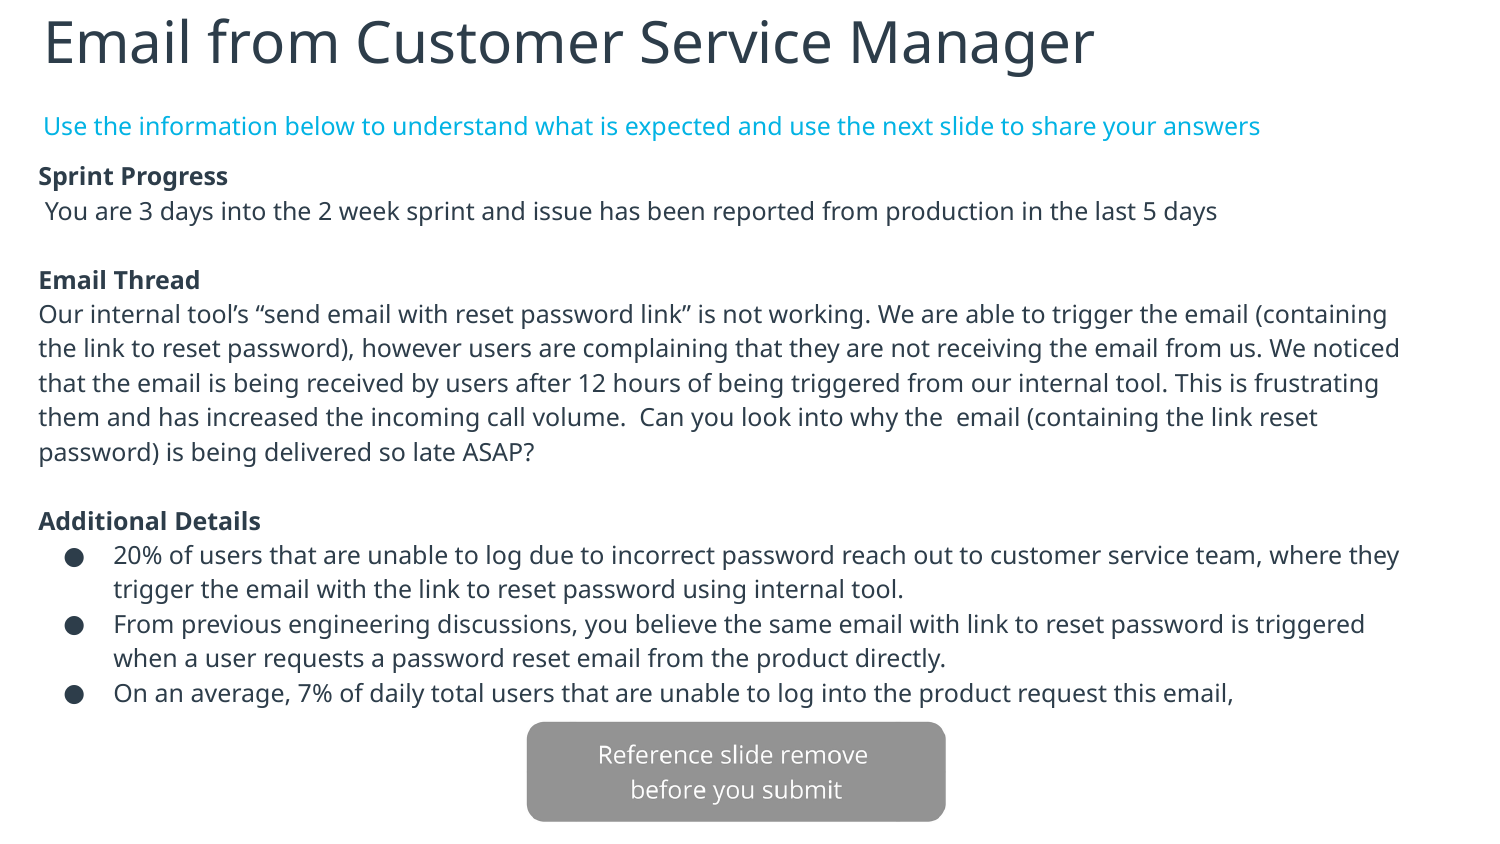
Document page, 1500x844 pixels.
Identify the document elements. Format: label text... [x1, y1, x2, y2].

picture [522, 718, 948, 825]
list Use the information below to understand what is expected and use the next slide to share your answers [37, 99, 1388, 150]
title Email from Customer Service Manager [37, 0, 1388, 75]
list Sprint Progress You are 3 days into the 2 week sprint and issue has been reported from production in the last 5 days Email Thread Our internal tool’s “send email with reset password link” is not working. We are able to trigger the email (containing the link to reset password), however users are complaining that they are not receiving the email from us. We noticed that the email is being received by users after 12 hours of being triggered from our internal tool. This is frustrating them and has increased the incoming call volume. Can you look into why the email (containing the link reset password) is being delivered so late ASAP? Additional Details 20% of users that are unable to log due to incorrect password reach out to customer service team, where they trigger the email with the link to reset password using internal tool. From previous engineering discussions, you believe the same email with link to reset password is triggered when a user requests a password reset email from the product directly. On an average, 7% of daily total users that are unable to log into the product request this email, [32, 150, 1439, 718]
